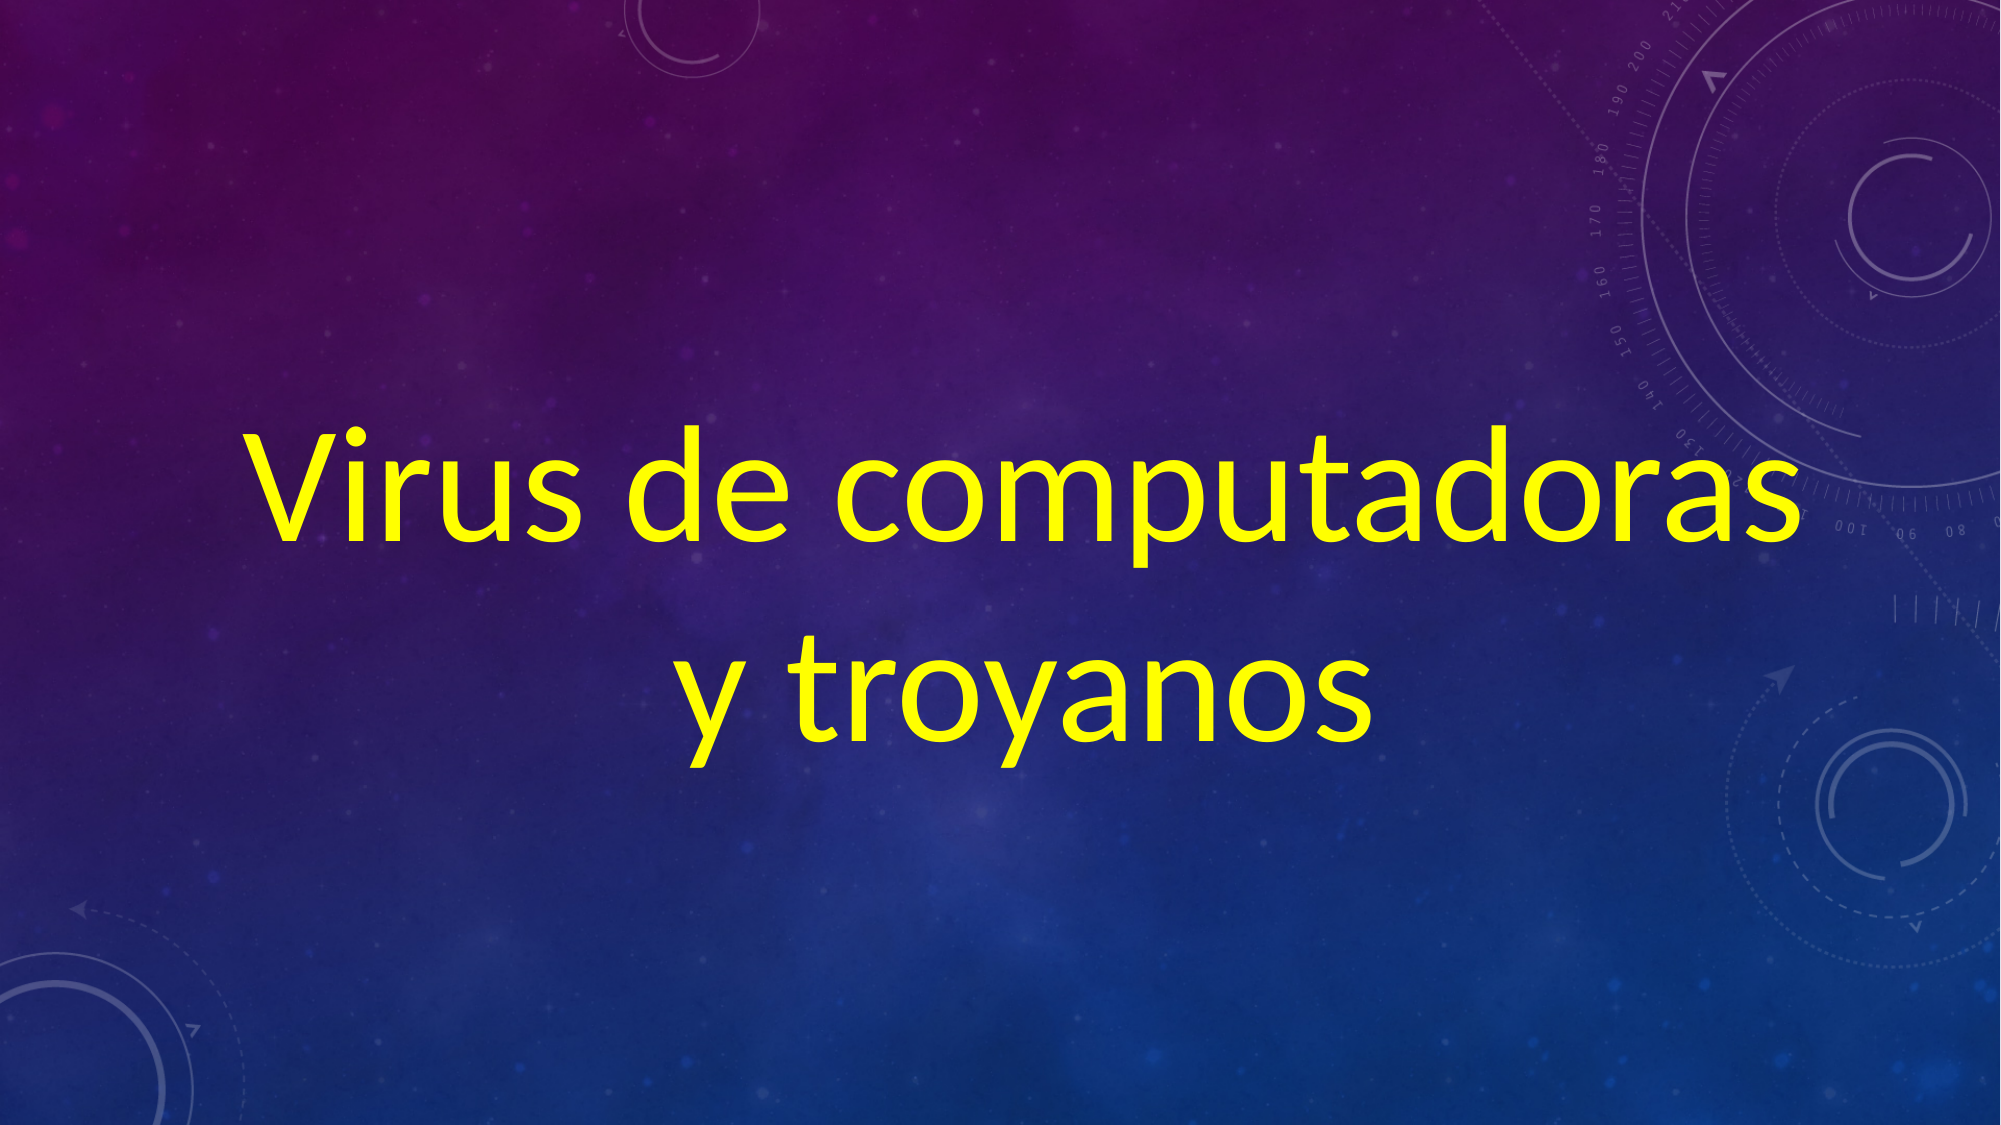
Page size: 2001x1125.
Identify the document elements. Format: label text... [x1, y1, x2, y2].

picture [0, 0, 2001, 1125]
text_box Virus de computadoras y troyanos [211, 367, 1839, 782]
